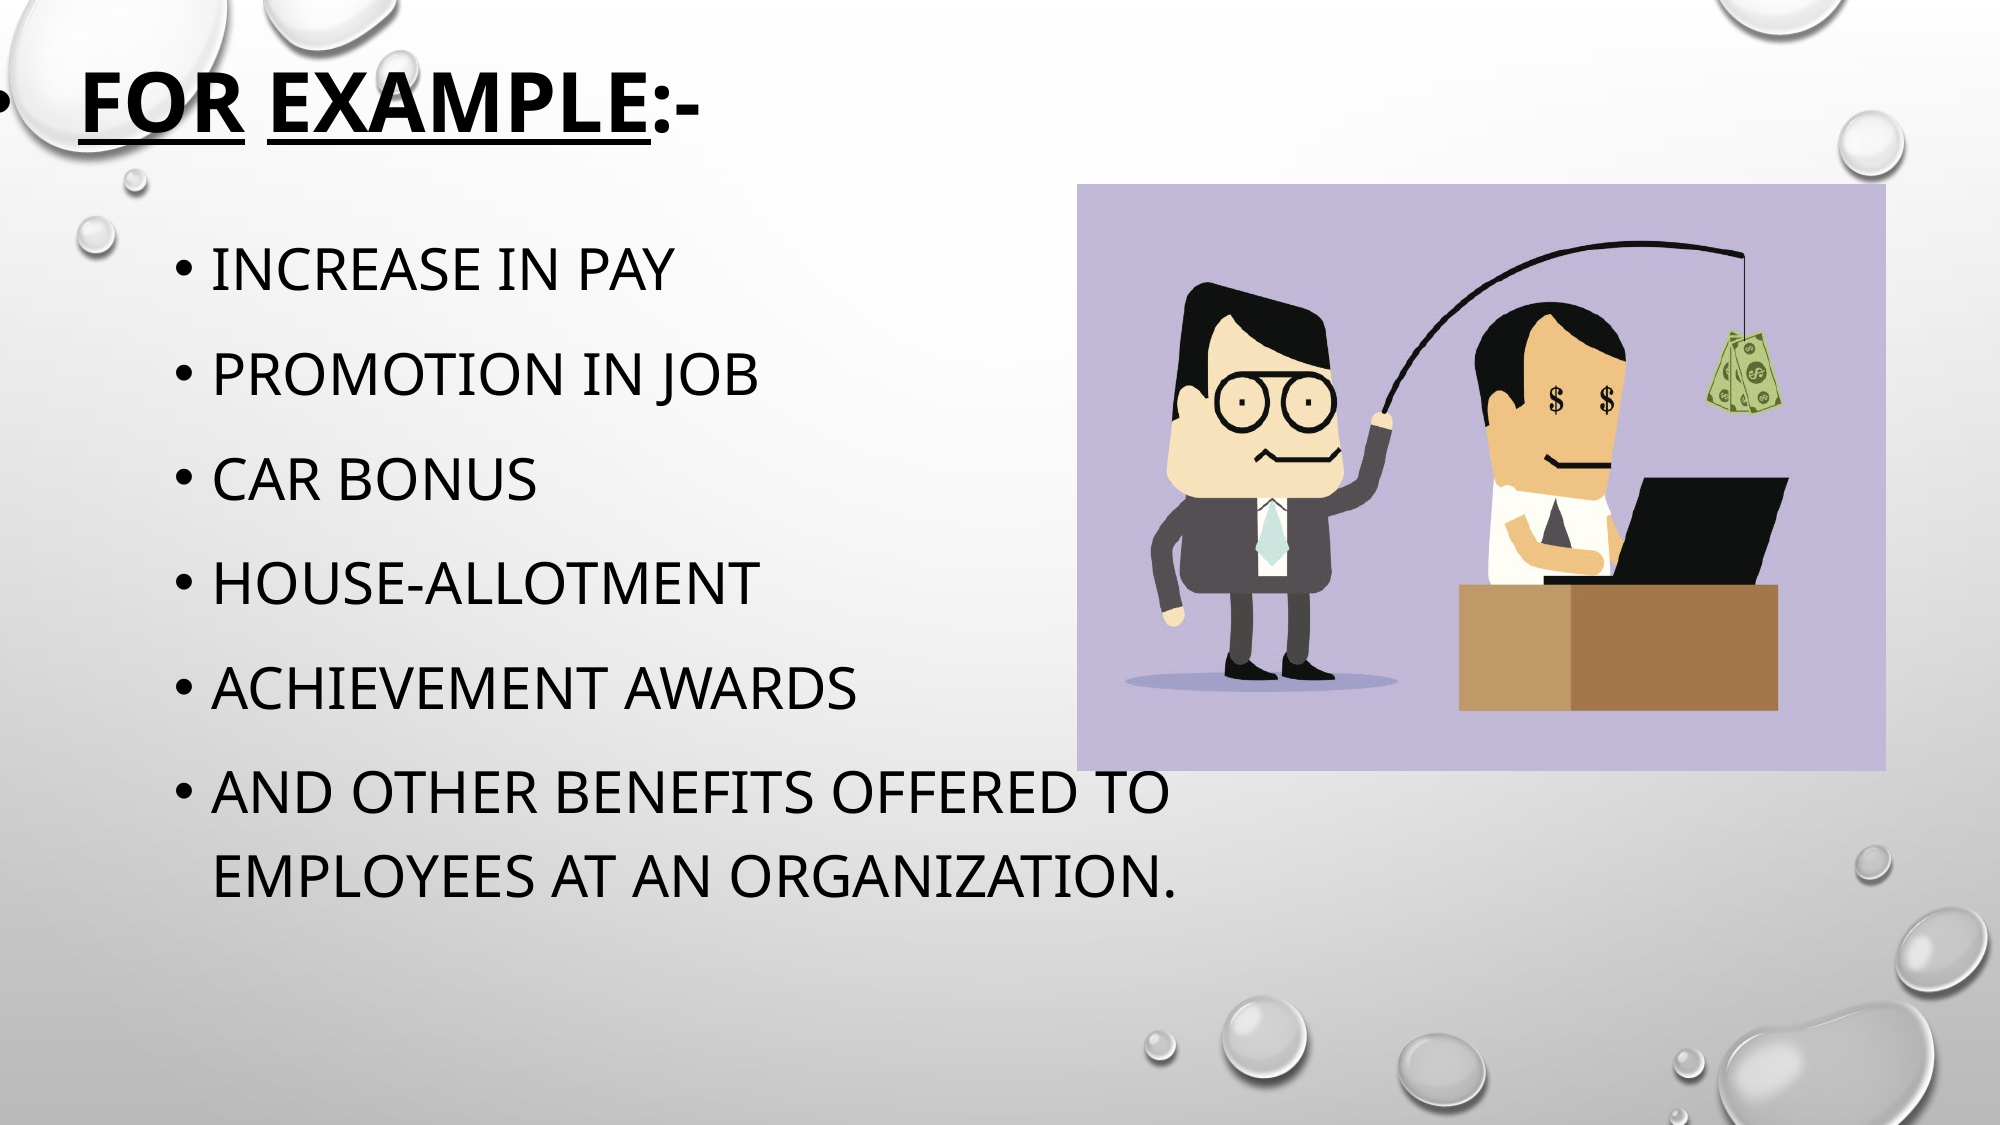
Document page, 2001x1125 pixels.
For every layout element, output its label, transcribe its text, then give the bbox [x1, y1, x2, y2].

list Increase in pay Promotion in job Car bonus House-allotment Achievement awards And other benefits offered to employees at an organization. [158, 210, 1336, 1011]
title For example:- [0, 0, 747, 211]
picture [0, 0, 2000, 1125]
